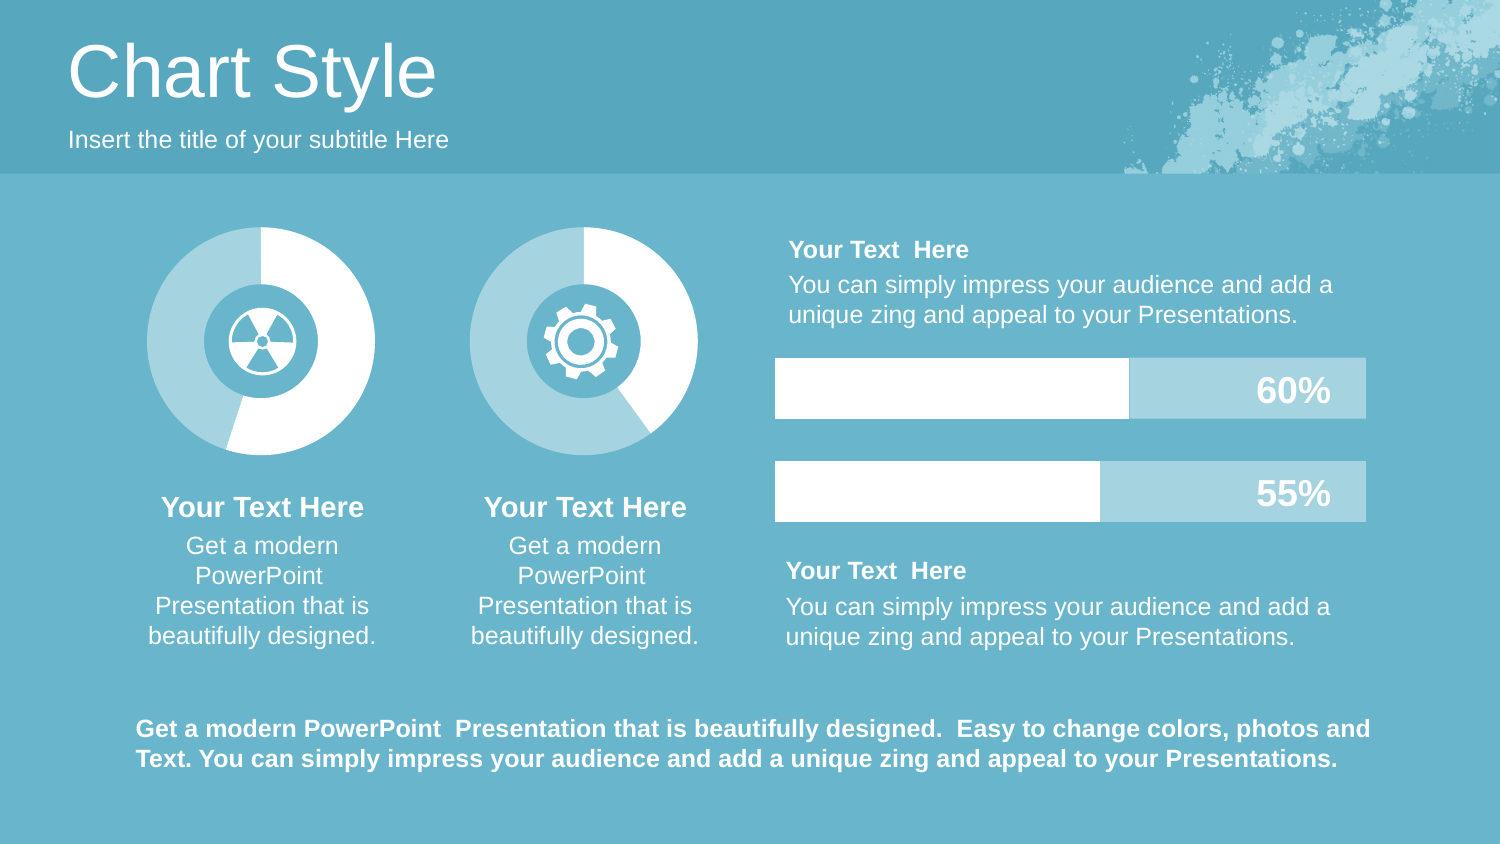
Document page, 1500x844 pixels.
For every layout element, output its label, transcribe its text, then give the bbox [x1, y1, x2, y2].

list Insert the title of your subtitle Here [53, 114, 1500, 162]
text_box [443, 480, 728, 659]
text_box Get a modern PowerPoint Presentation that is beautifully designed. Easy to change colors, photos and Text. You can simply impress your audience and add a unique zing and appeal to your Presentations. [120, 705, 1412, 780]
list Chart Style [53, 20, 1500, 114]
picture [0, 0, 1500, 173]
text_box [770, 546, 1374, 659]
chart [135, 226, 390, 457]
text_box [773, 225, 1377, 338]
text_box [120, 480, 405, 659]
chart [458, 226, 713, 457]
chart [751, 336, 1390, 544]
